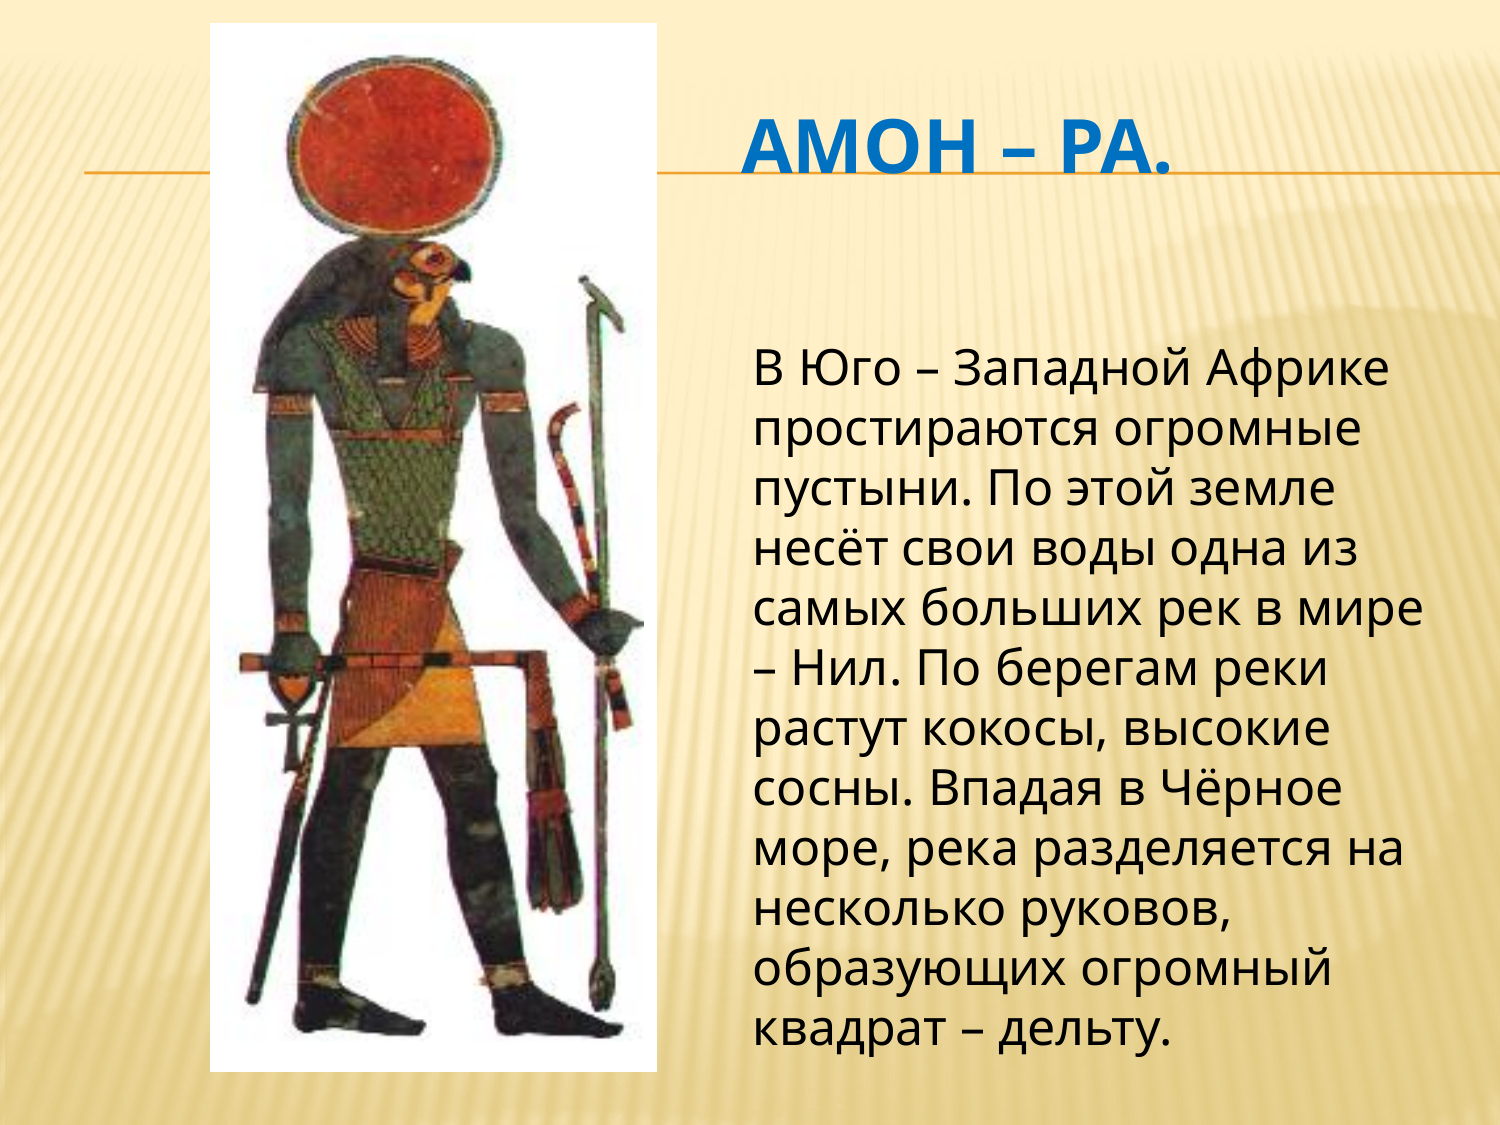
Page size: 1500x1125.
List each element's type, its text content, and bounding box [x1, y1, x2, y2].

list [222, 34, 645, 1060]
title Амон – Ра. [726, 75, 1475, 213]
text_box В Юго – Западной Африке простираются огромные пустыни. По этой земле несёт свои воды одна из самых больших рек в мире – Нил. По берегам реки растут кокосы, высокие сосны. Впадая в Чёрное море, река разделяется на несколько руковов, образующих огромный квадрат – дельту. [738, 328, 1442, 1108]
